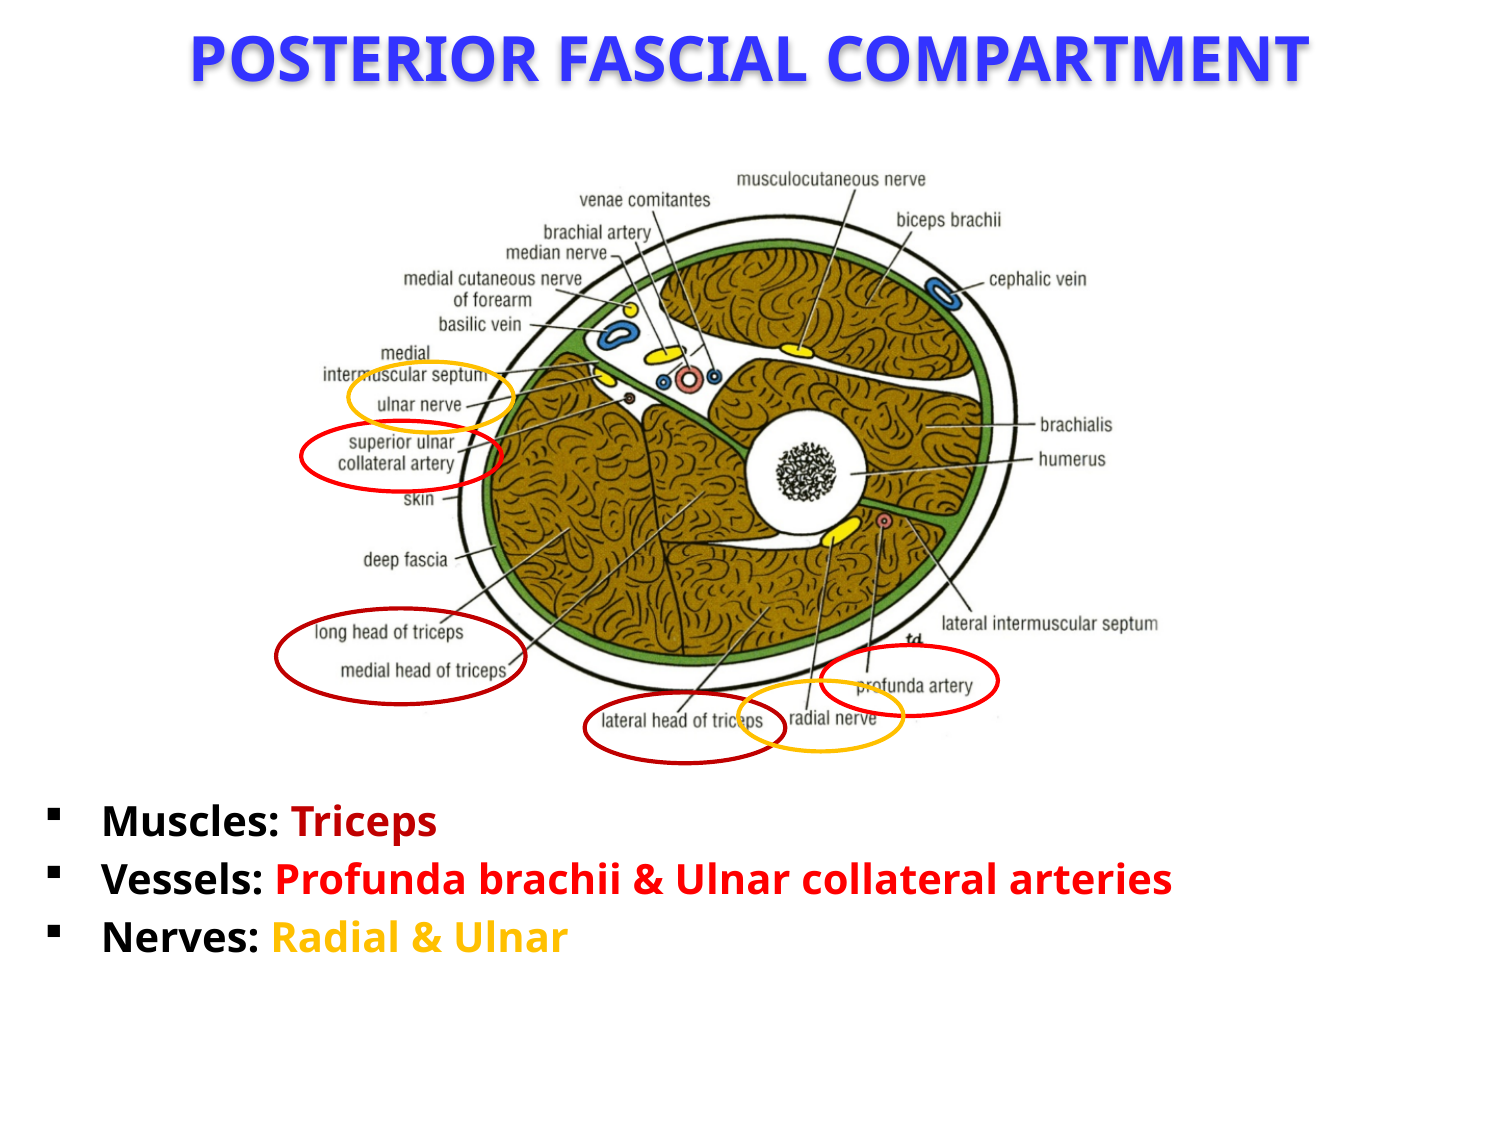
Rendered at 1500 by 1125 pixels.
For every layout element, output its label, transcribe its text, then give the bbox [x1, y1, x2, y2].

title POSTERIOR FASCIAL COMPARTMENT [0, 0, 1500, 103]
picture [292, 148, 1176, 760]
text_box [273, 633, 287, 679]
list Muscles: Triceps Vessels: Profunda brachii & Ulnar collateral arteries Nerves: Radial & Ulnar [27, 785, 1473, 1084]
